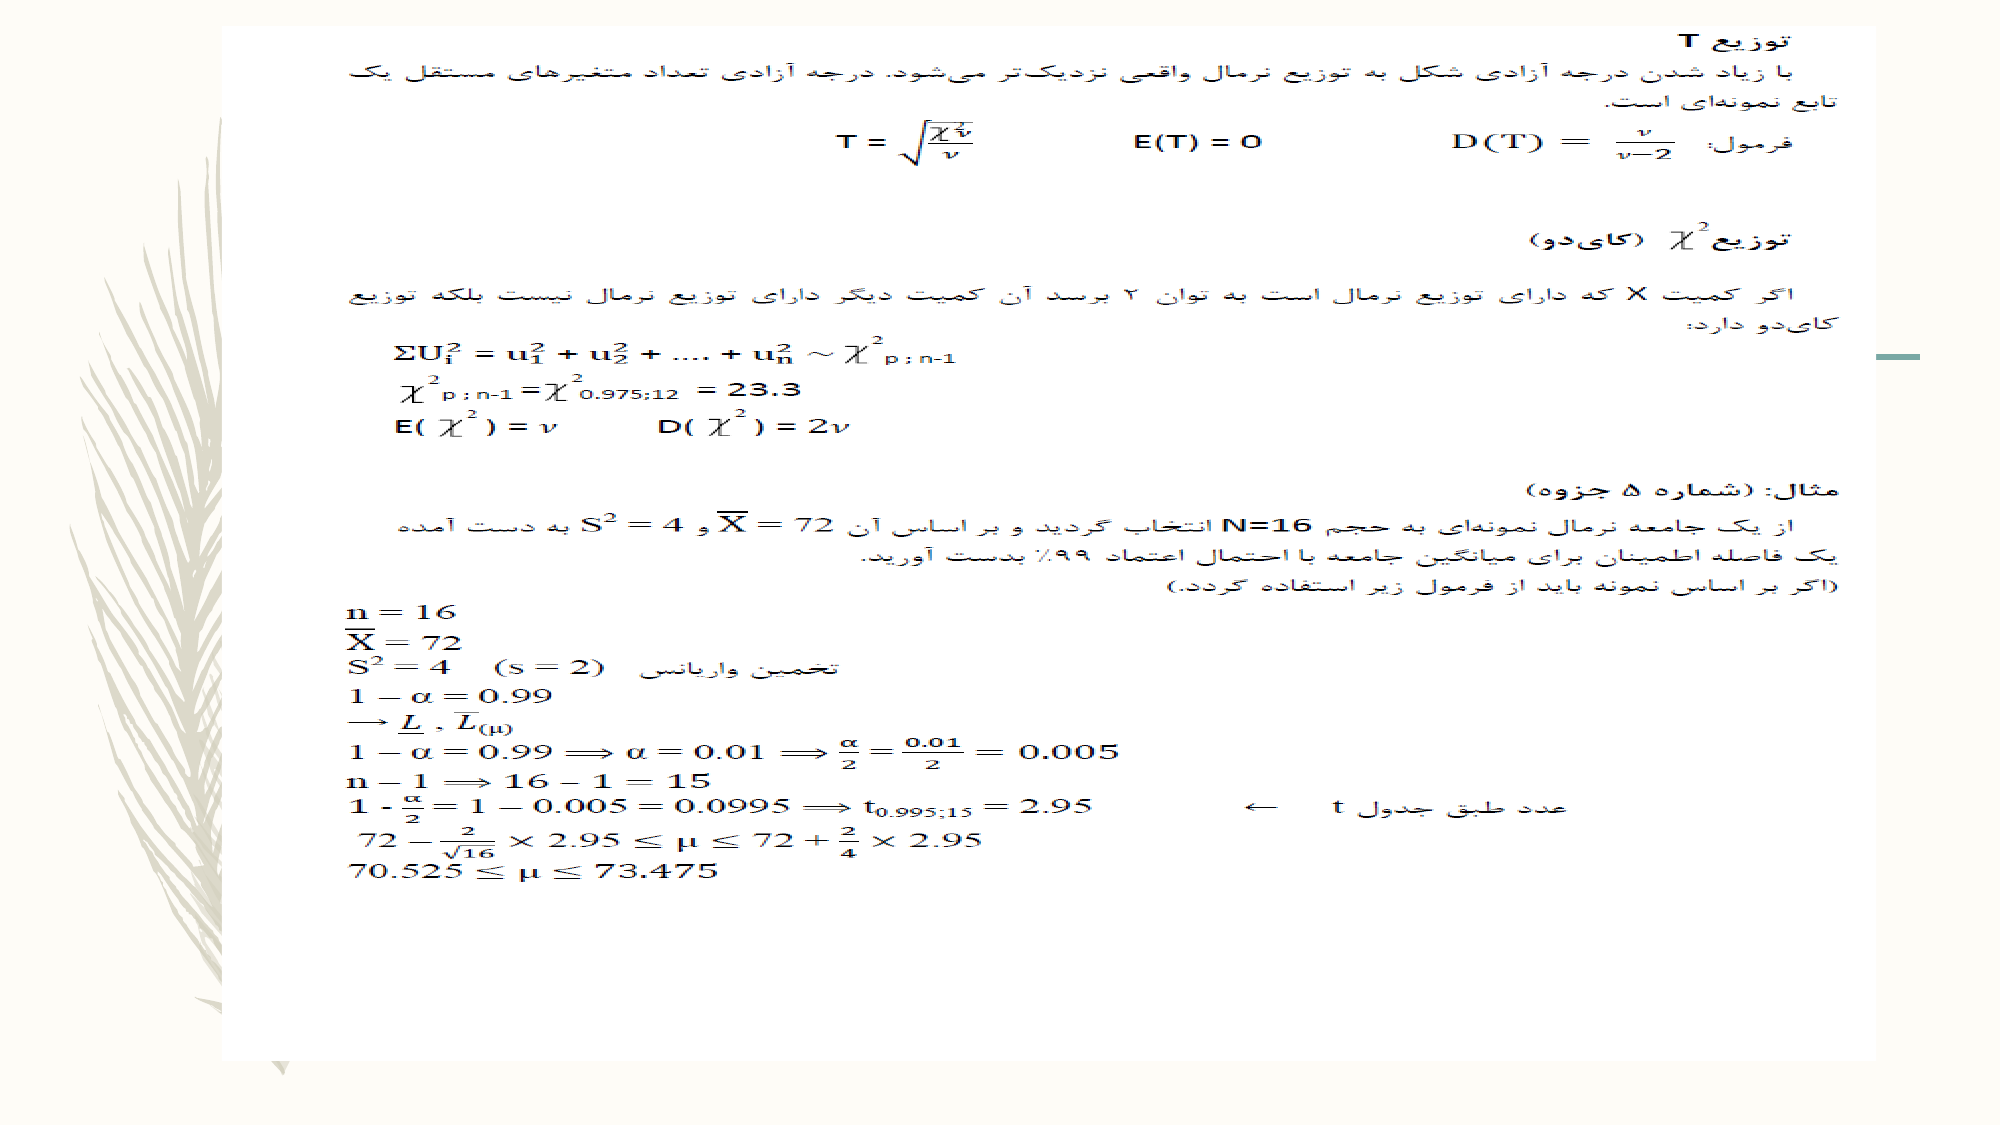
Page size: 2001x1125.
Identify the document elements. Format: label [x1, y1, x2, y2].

picture [221, 25, 1877, 1062]
